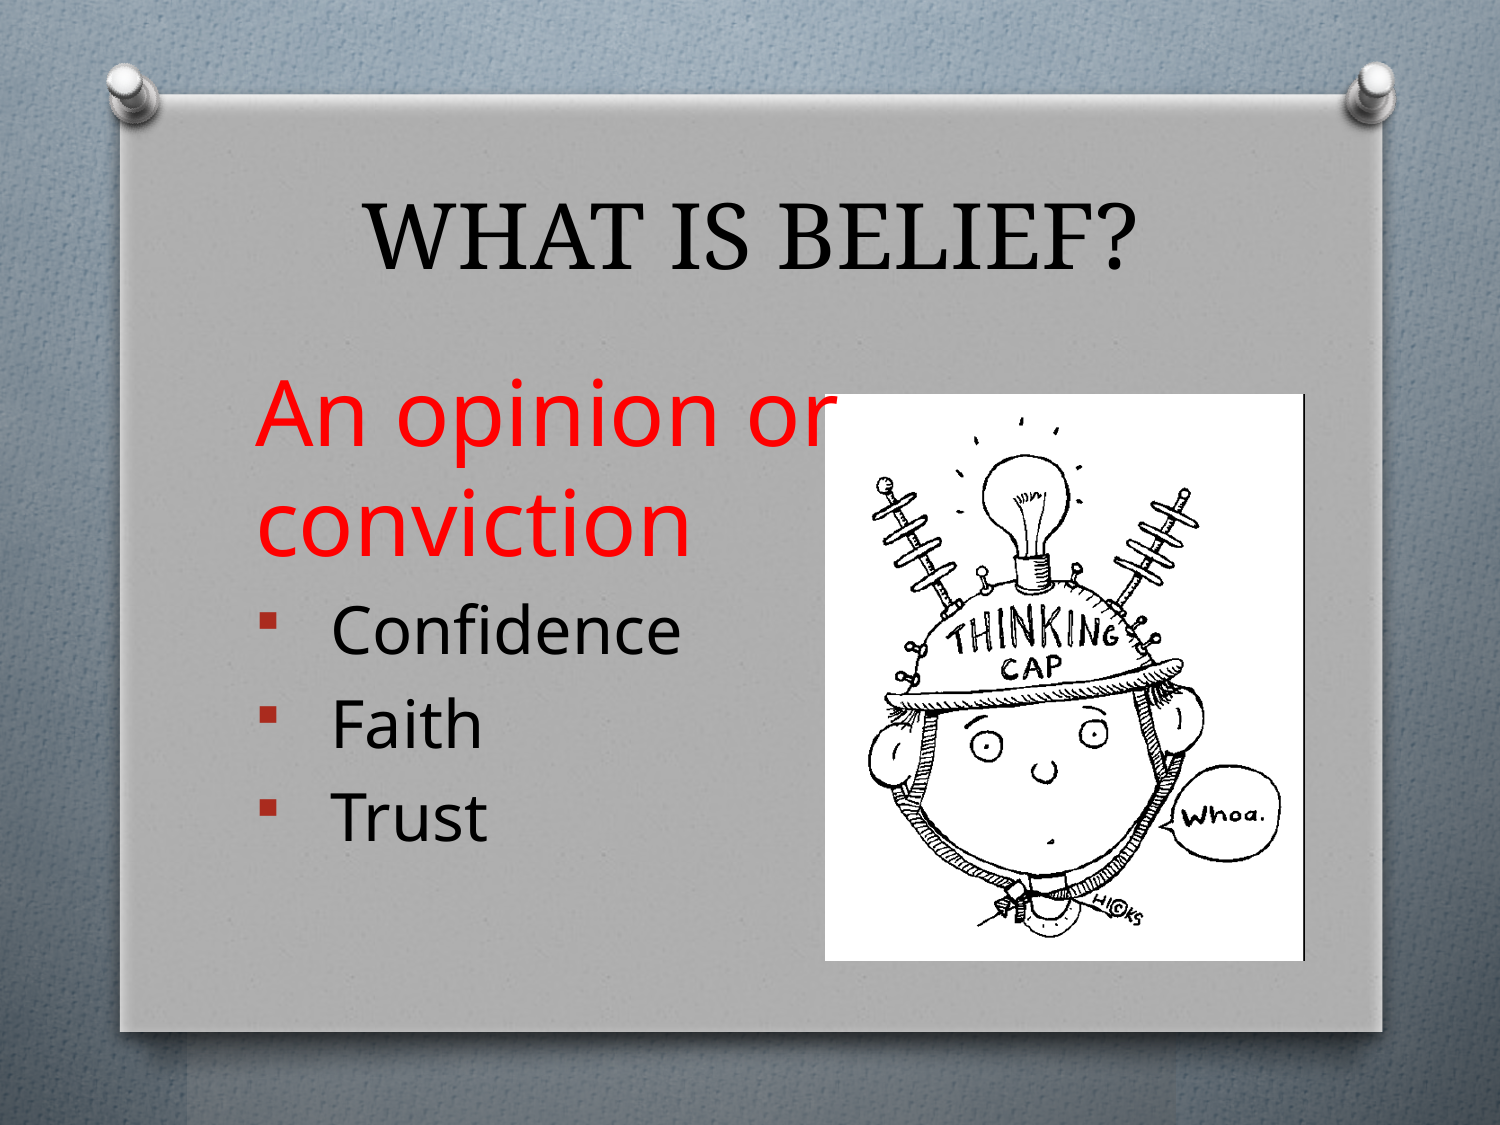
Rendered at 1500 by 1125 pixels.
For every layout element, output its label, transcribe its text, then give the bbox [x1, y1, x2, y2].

list An opinion or conviction Confidence Faith Trust [240, 347, 1238, 775]
picture [824, 394, 1305, 961]
picture [75, 29, 198, 153]
title WHAT IS BELIEF? [179, 134, 1323, 332]
picture [1317, 35, 1439, 156]
